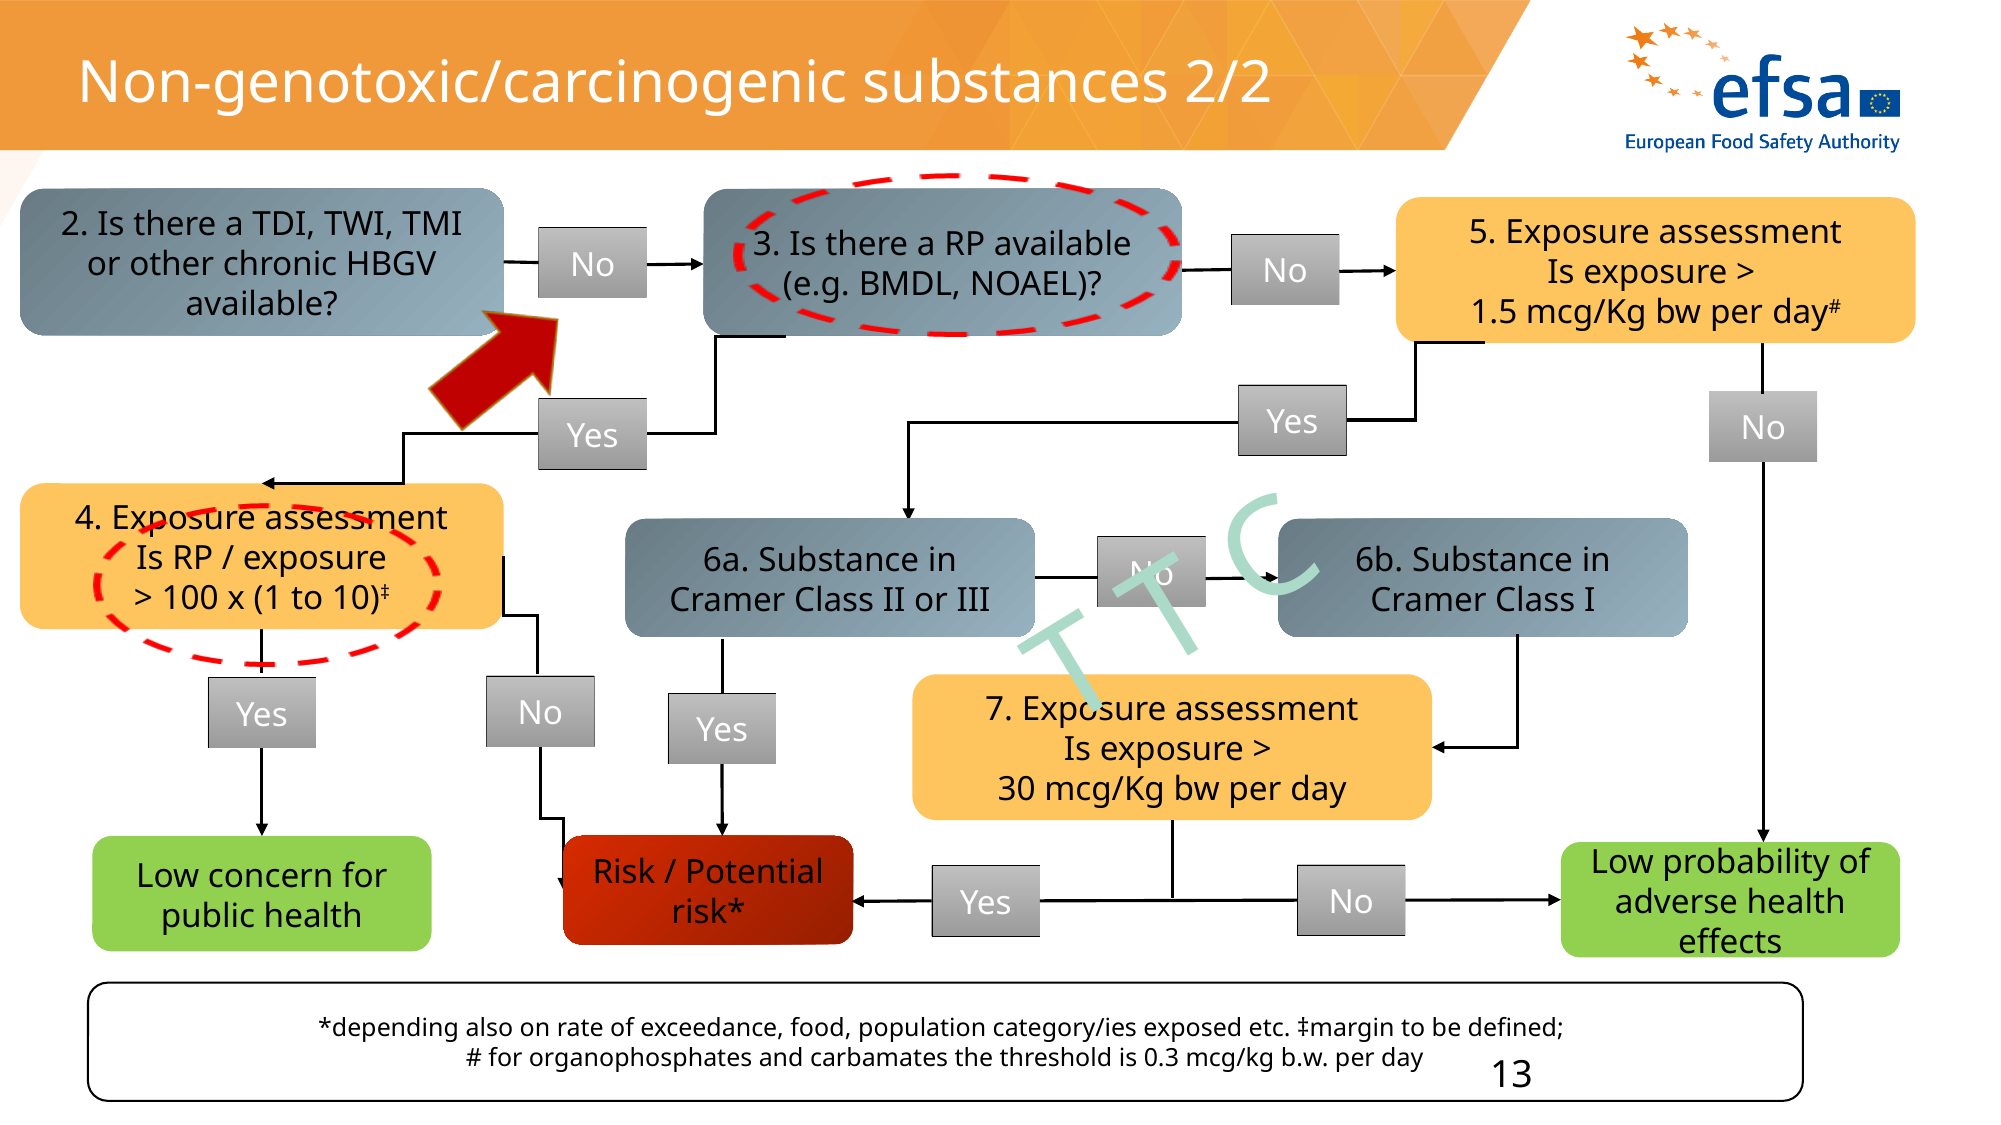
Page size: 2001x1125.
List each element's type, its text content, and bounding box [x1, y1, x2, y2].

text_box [1803, 197, 1916, 958]
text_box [625, 342, 1485, 837]
picture [0, 0, 2000, 1125]
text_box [20, 188, 1803, 1101]
slide_number 13 [1475, 1042, 1926, 1103]
title Non-genotoxic/carcinogenic substances 2/2 [63, 10, 1743, 158]
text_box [851, 518, 1688, 937]
